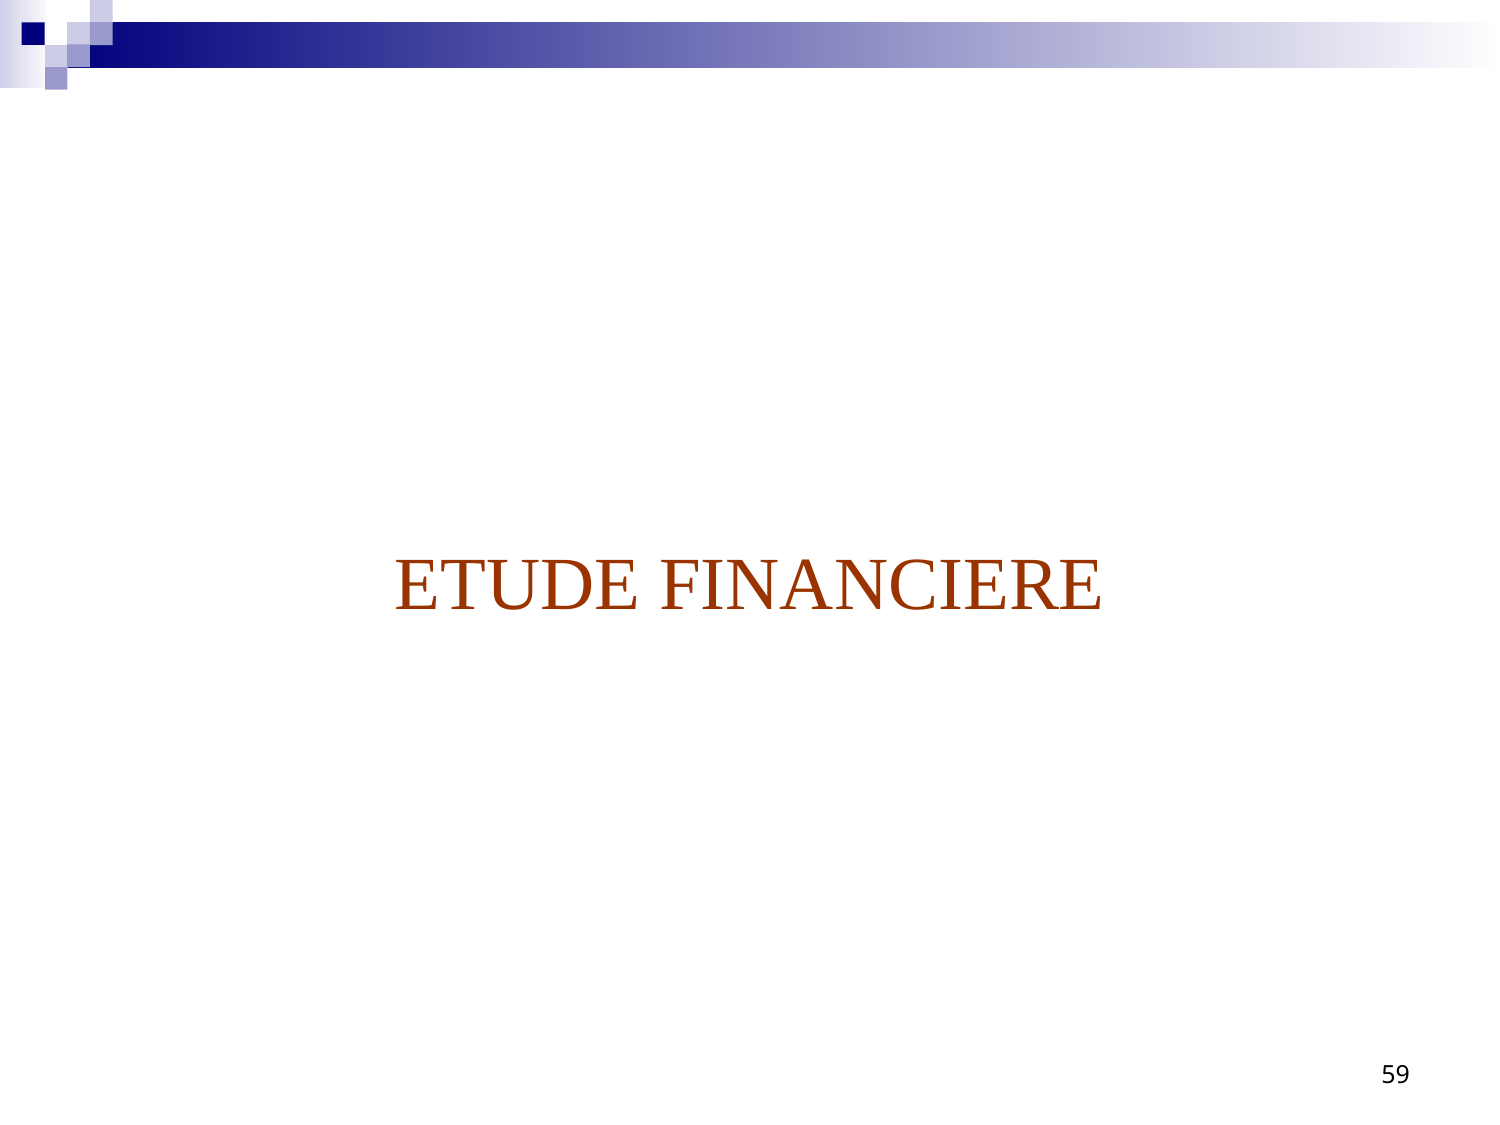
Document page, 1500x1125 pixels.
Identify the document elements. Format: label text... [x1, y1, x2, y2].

title ETUDE FINANCIERE [75, 467, 1425, 693]
slide_number 59 [1074, 1025, 1425, 1100]
